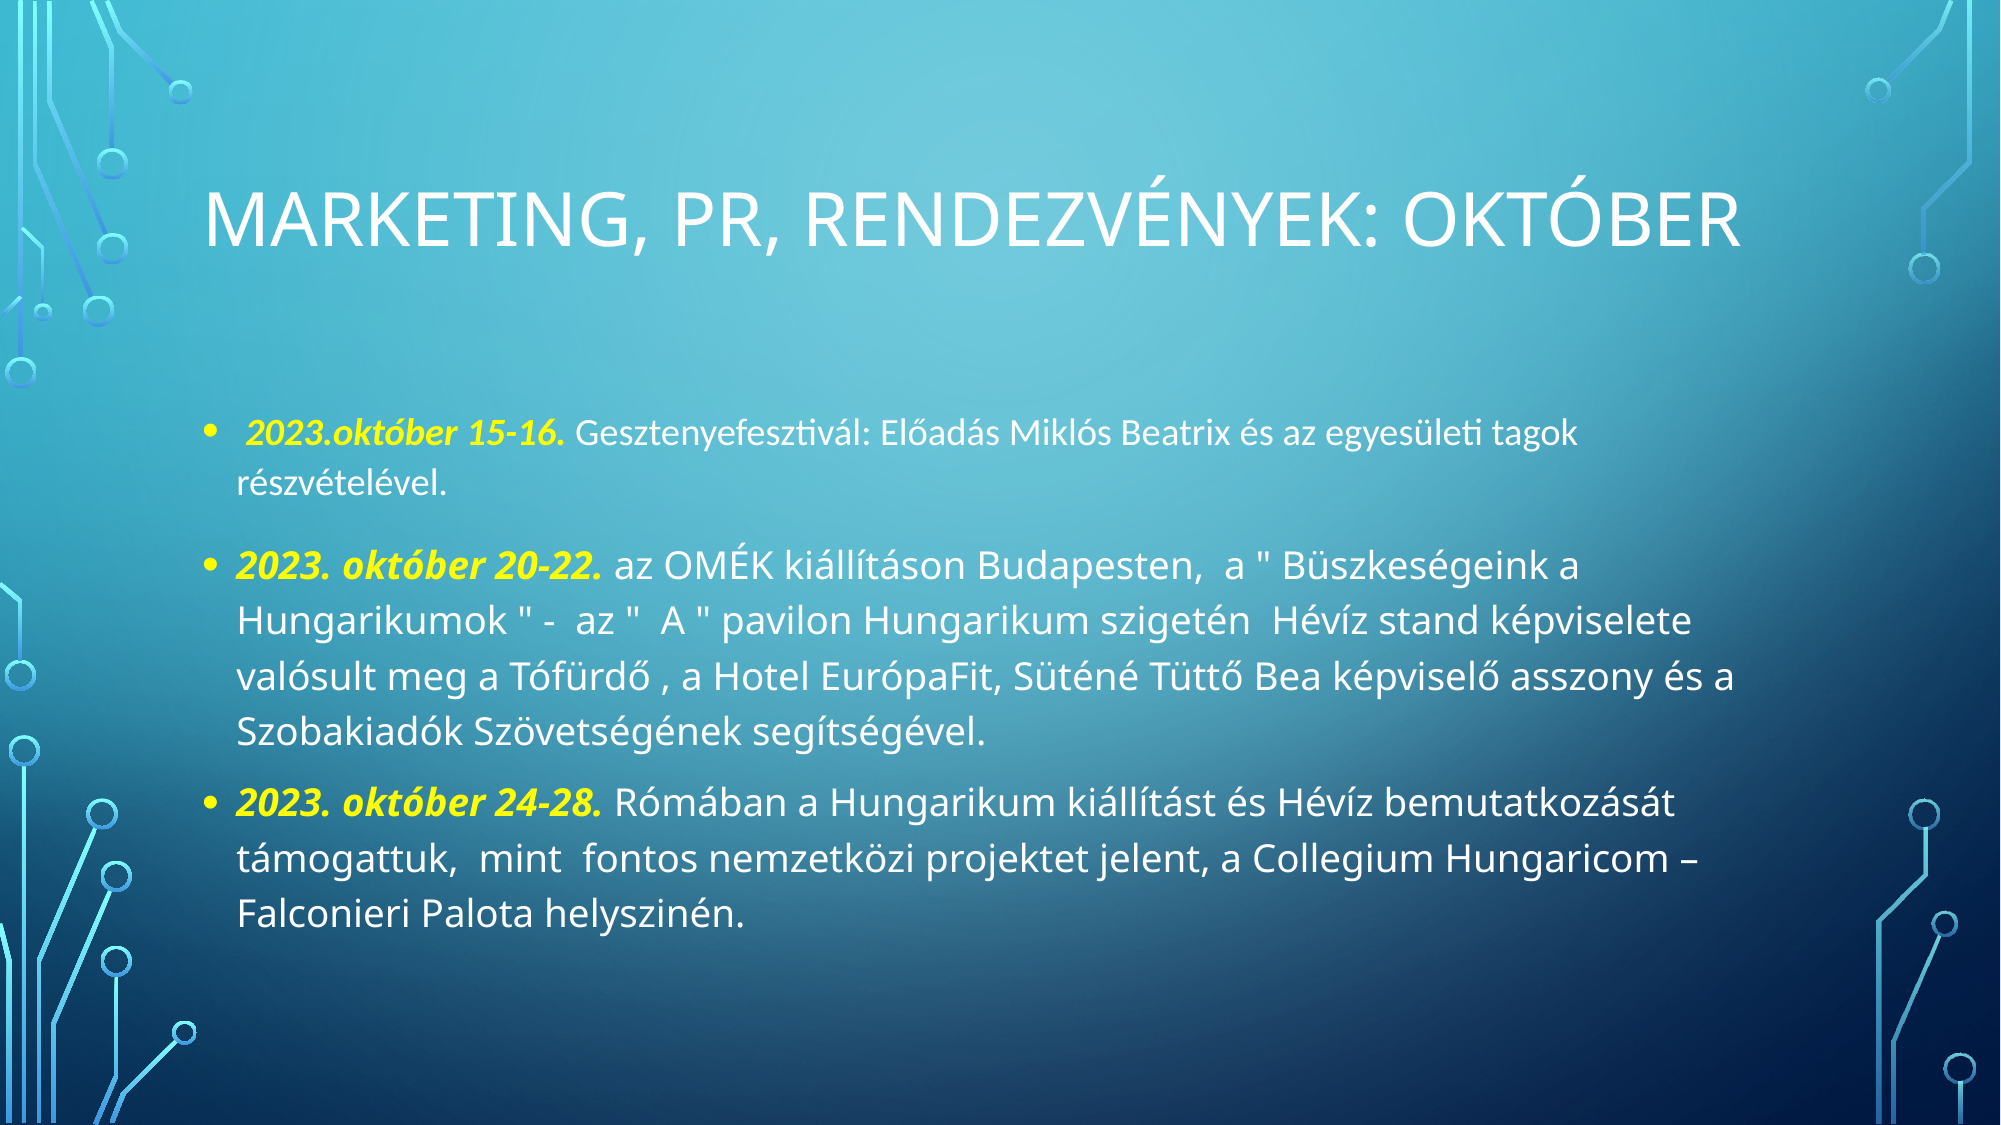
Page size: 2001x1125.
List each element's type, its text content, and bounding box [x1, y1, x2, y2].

title Marketing, PR, Rendezvények: Október [187, 101, 1813, 321]
list 2023.október 15-16. Gesztenyefesztivál: Előadás Miklós Beatrix és az egyesületi tagok részvételével. 2023. október 20-22. az OMÉK kiállításon Budapesten, a " Büszkeségeink a Hungarikumok " - az " A " pavilon Hungarikum szigetén Hévíz stand képviselete valósult meg a Tófürdő , a Hotel EurópaFit, Süténé Tüttő Bea képviselő asszony és a Szobakiadók Szövetségének segítségével. 2023. október 24-28. Rómában a Hungarikum kiállítást és Hévíz bemutatkozását támogattuk, mint fontos nemzetközi projektet jelent, a Collegium Hungaricom –Falconieri Palota helyszinén. [187, 321, 1813, 950]
